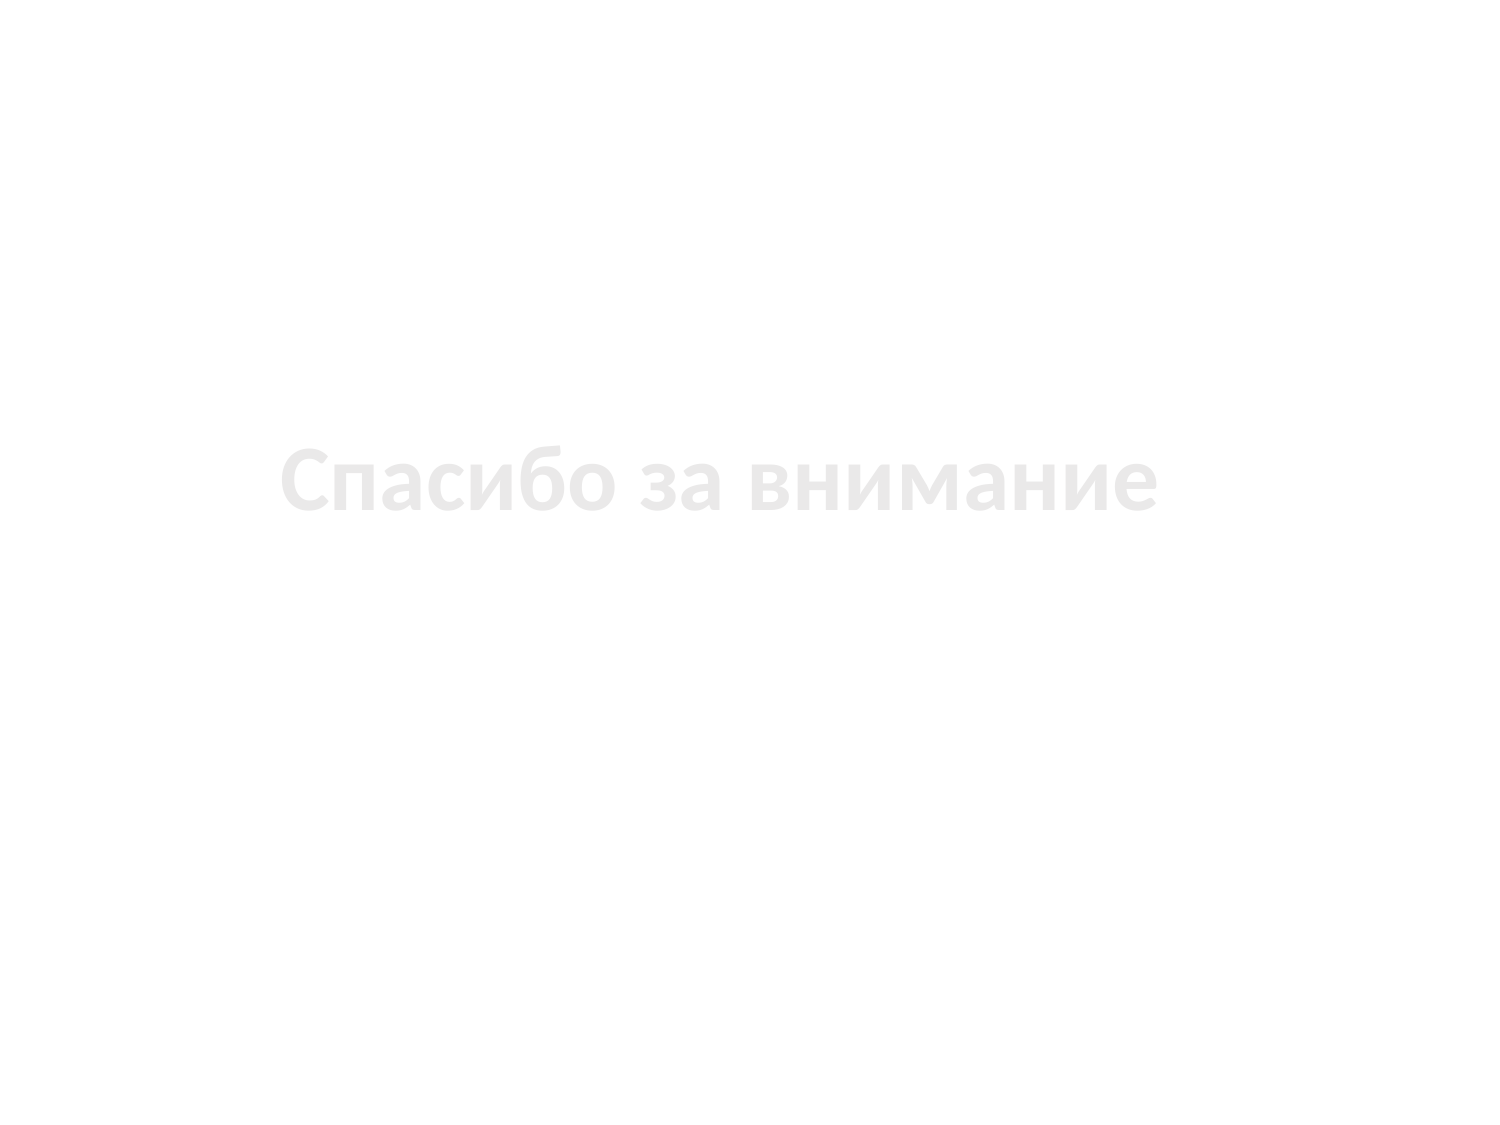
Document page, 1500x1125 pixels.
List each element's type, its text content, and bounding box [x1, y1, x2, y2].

text_box Спасибо за внимание [209, 408, 1242, 537]
